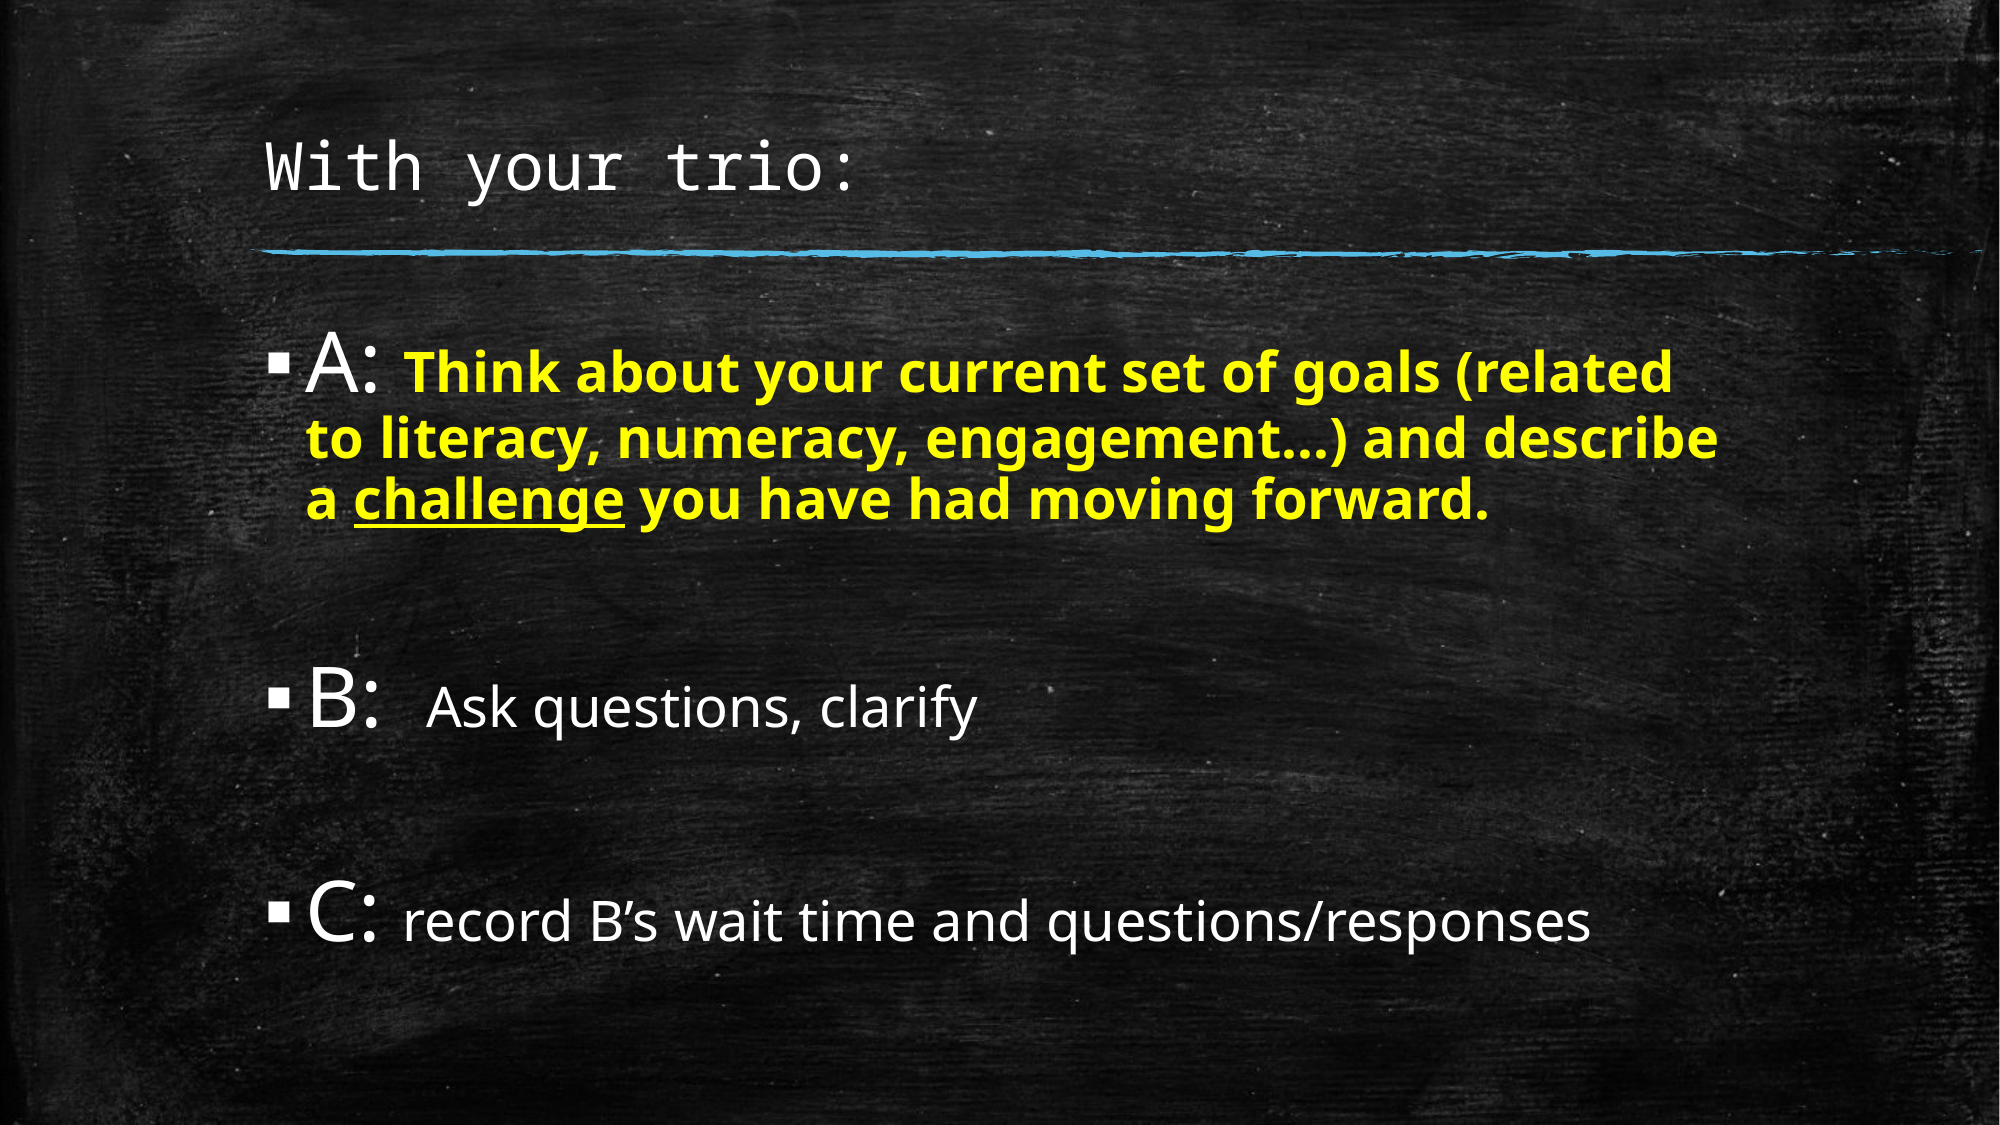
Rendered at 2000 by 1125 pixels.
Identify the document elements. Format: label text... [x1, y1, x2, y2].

title With your trio: [249, 45, 1750, 213]
list A: Think about your current set of goals (related to literacy, numeracy, engagement…) and describe a challenge you have had moving forward. B: Ask questions, clarify C: record B’s wait time and questions/responses [249, 312, 1750, 1013]
